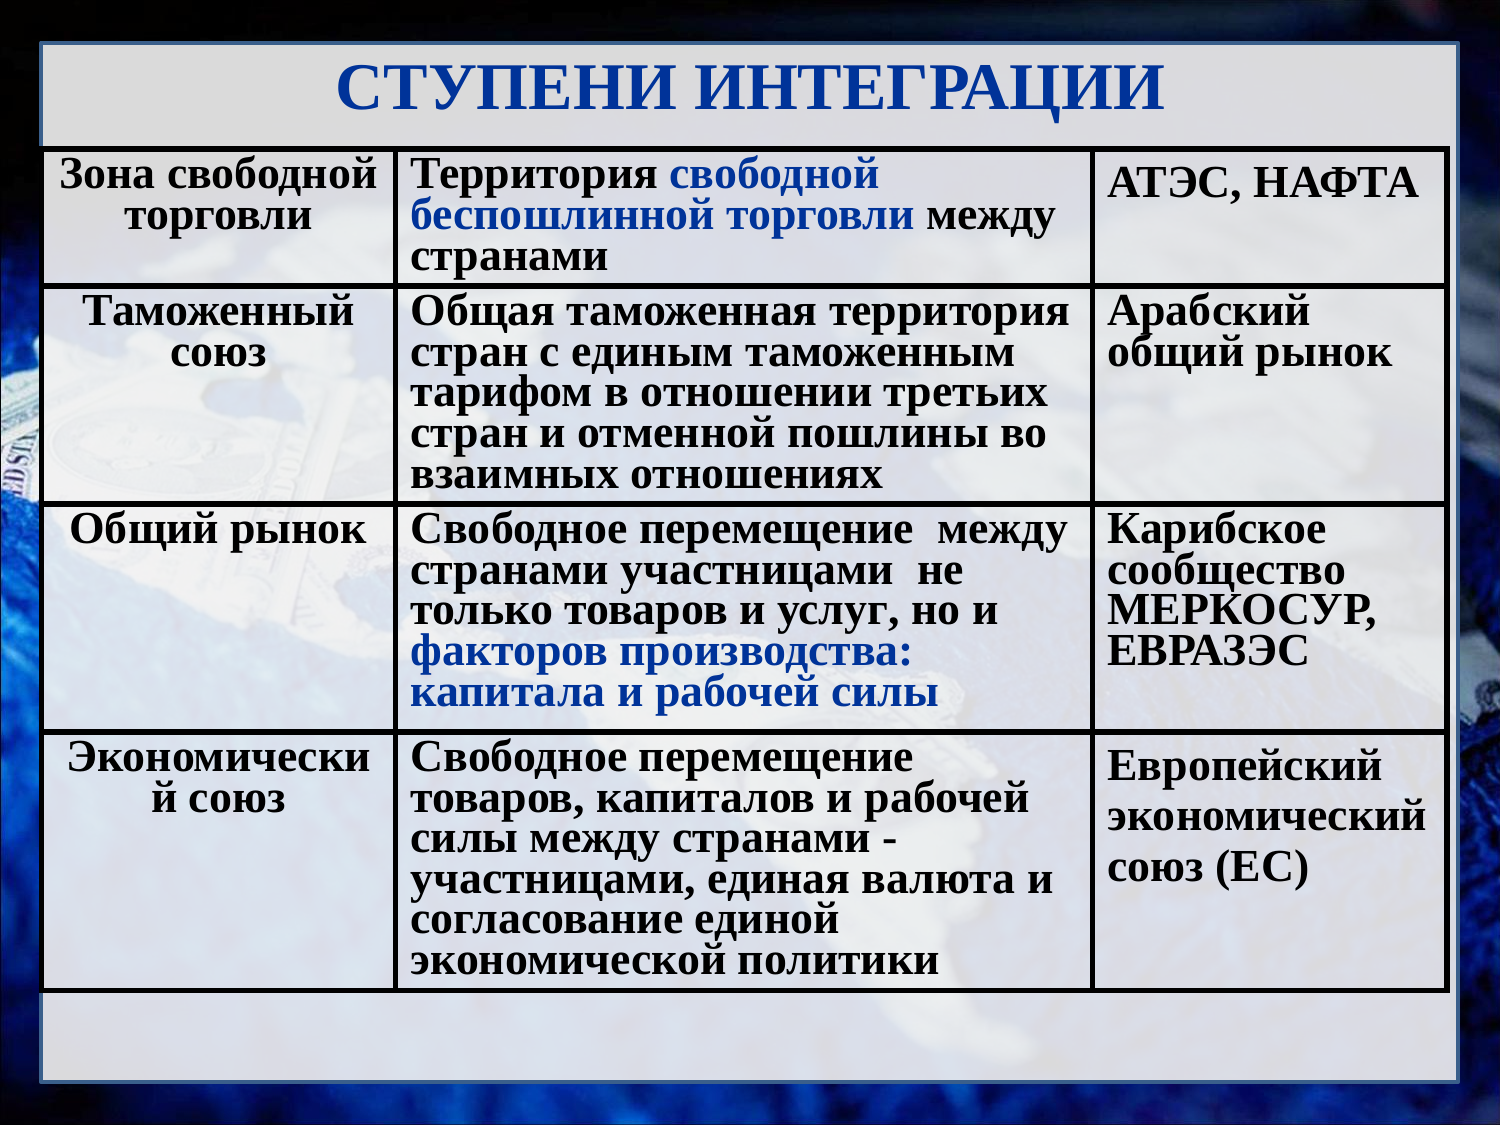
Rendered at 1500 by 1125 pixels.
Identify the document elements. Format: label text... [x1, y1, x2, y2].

table_cell Европейский экономический союз (ЕС) [1095, 735, 1444, 988]
table_cell Экономический союз [44, 735, 393, 988]
table_header АТЭС, НАФТА [1095, 152, 1444, 283]
table_cell Общая таможенная территория стран с единым таможенным тарифом в отношении третьих стран и отменной пошлины во взаимных отношениях [398, 289, 1090, 501]
table_header Зона свободной торговли [44, 152, 393, 283]
table_cell Свободное перемещение между странами участницами не только товаров и услуг, но и факторов производства: капитала и рабочей силы [398, 507, 1090, 729]
title СТУПЕНИ ИНТЕГРАЦИИ [53, 30, 1449, 135]
table_cell Свободное перемещение товаров, капиталов и рабочей силы между странами -участницами, единая валюта и согласование единой экономической политики [398, 735, 1090, 988]
table_cell Арабский общий рынок [1095, 289, 1444, 501]
table_cell Карибское сообщество МЕРКОСУР, ЕВРАЗЭС [1095, 507, 1444, 729]
table_header Территория свободной беспошлинной торговли между странами [398, 152, 1090, 283]
table_cell Таможенный союз [44, 289, 393, 501]
picture [0, 0, 1500, 1125]
table_cell Общий рынок [44, 507, 393, 729]
